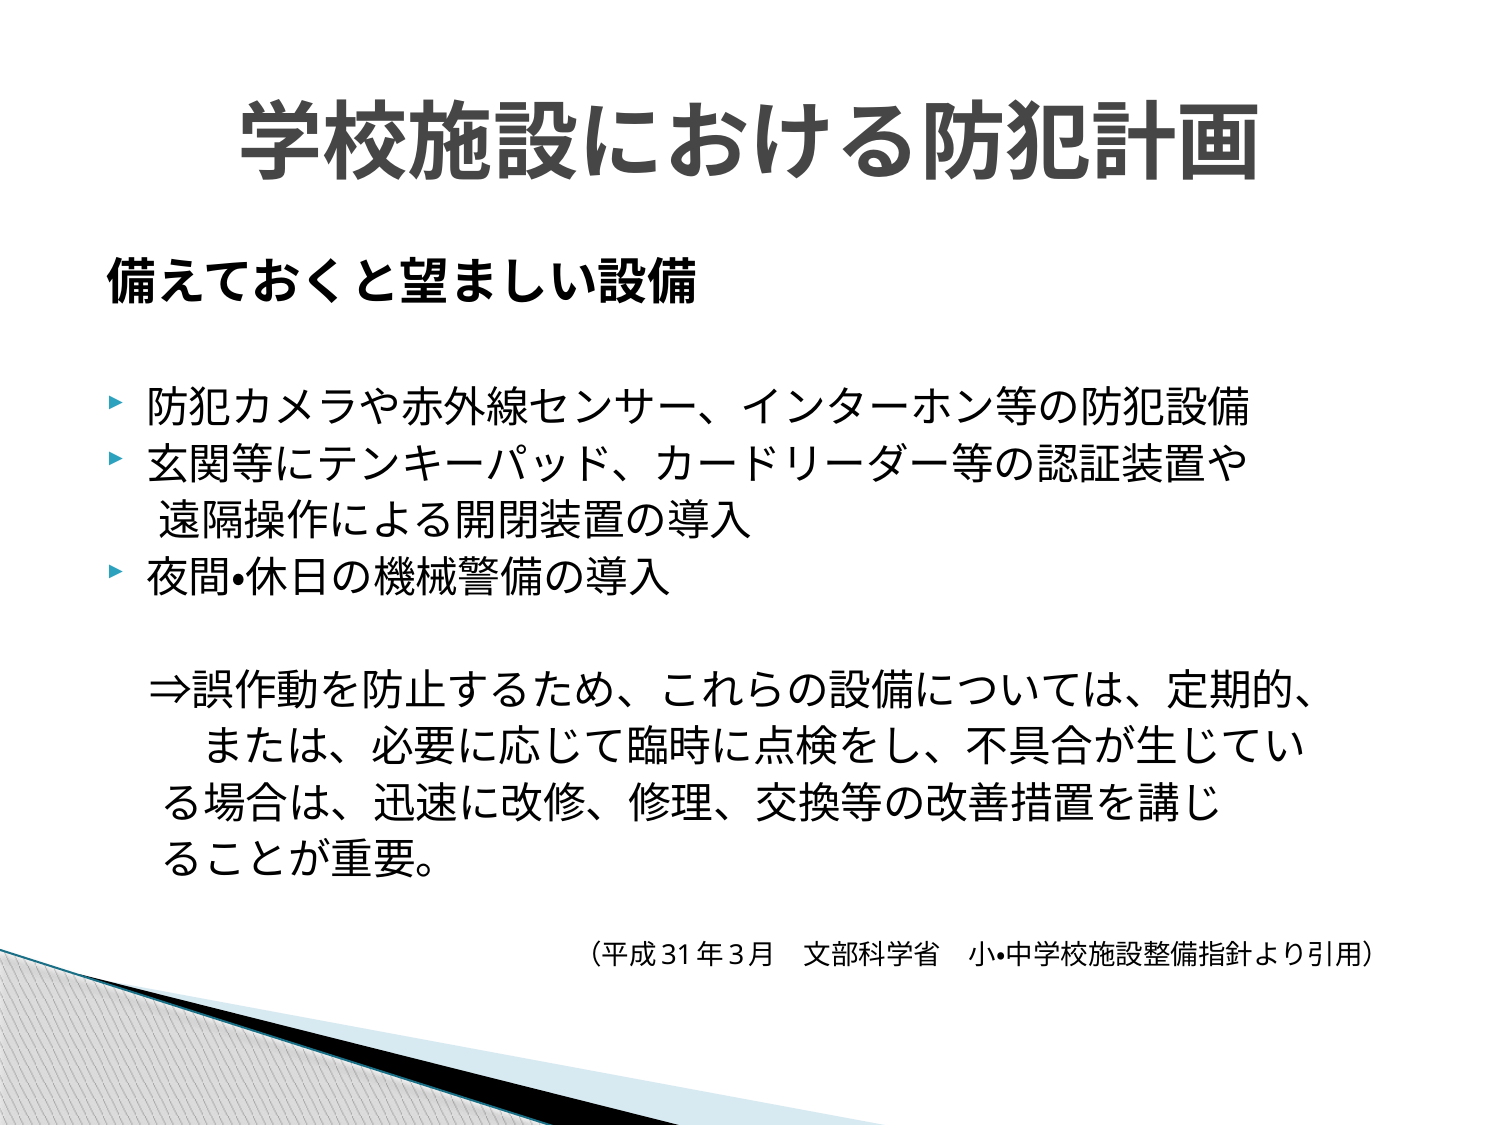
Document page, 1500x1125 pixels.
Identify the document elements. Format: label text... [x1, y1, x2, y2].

list 備えておくと望ましい設備 防犯カメラや赤外線センサー、インターホン等の防犯設備 玄関等にテンキーパッド、カードリーダー等の認証装置や 遠隔操作による開閉装置の導入 夜間・休日の機械警備の導入 ⇒誤作動を防止するため、これらの設備については、定期的、 または、必要に応じて臨時に点検をし、不具合が生じてい る場合は、迅速に改修、修理、交換等の改善措置を講じ ることが重要。 （平成31年3月 文部科学省 小・中学校施設整備指針より引用） [75, 243, 1425, 986]
title 学校施設における防犯計画 [75, 45, 1425, 233]
